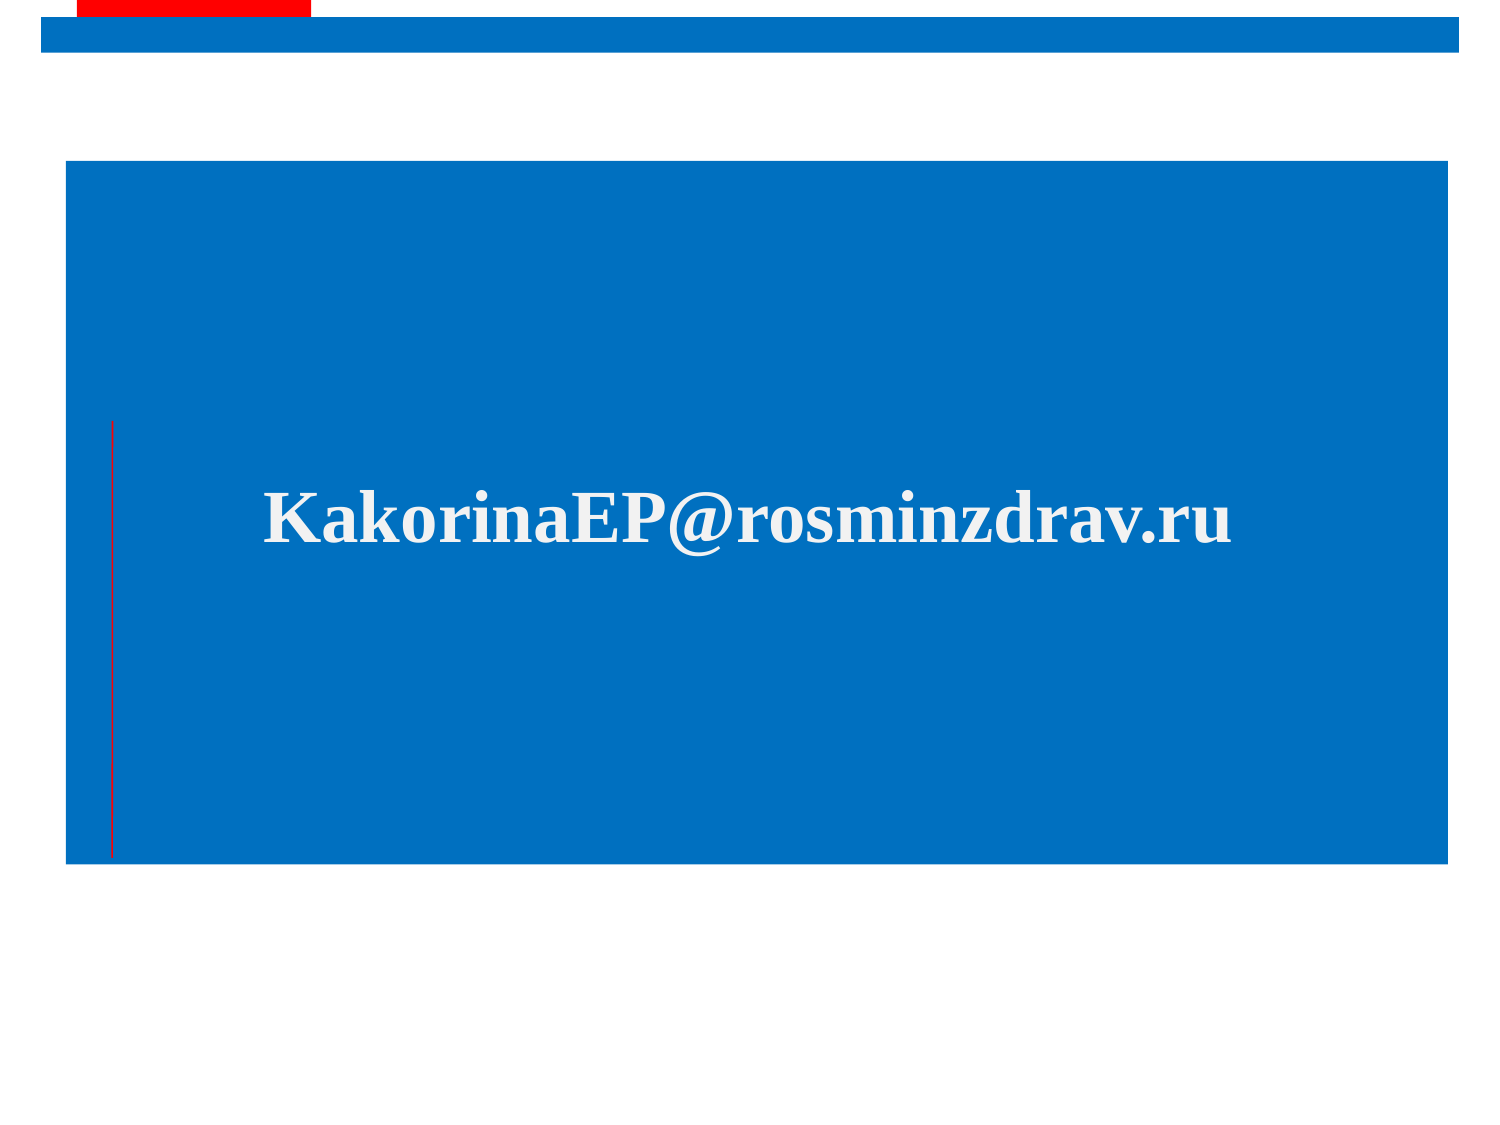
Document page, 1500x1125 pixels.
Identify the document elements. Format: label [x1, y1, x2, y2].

text_box [39, 0, 1461, 55]
text_box [65, 160, 1448, 865]
